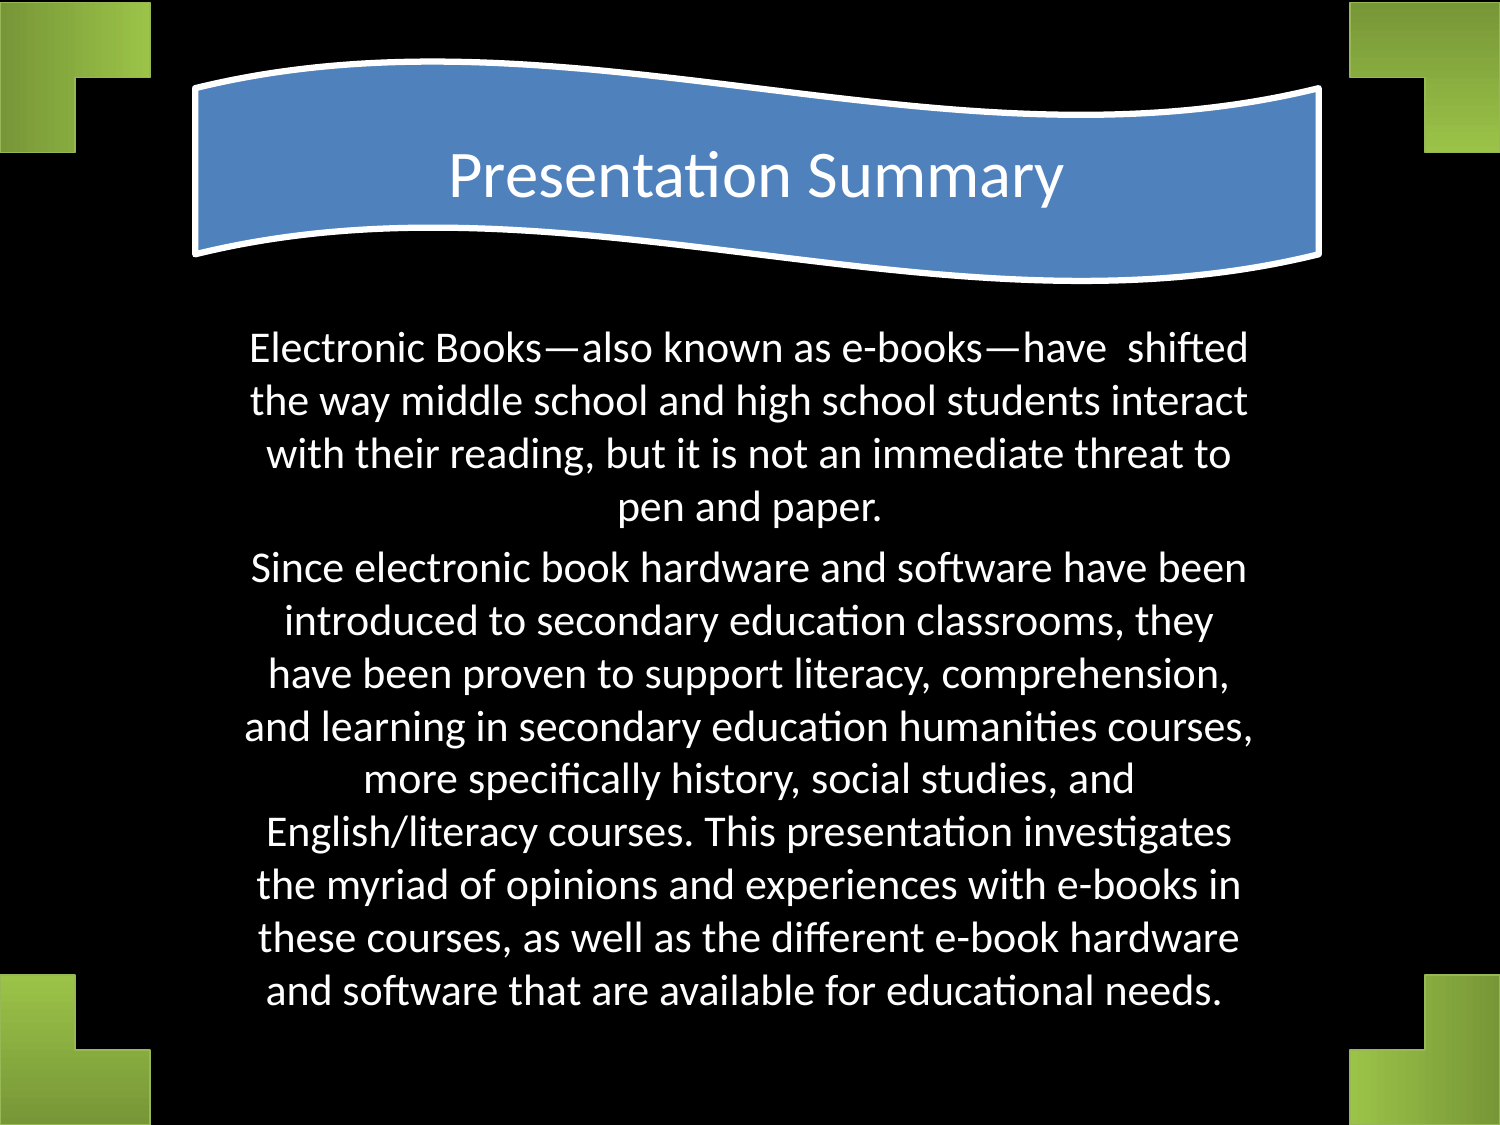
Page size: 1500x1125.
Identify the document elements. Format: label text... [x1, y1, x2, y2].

text_box [0, 2, 151, 153]
text_box [0, 974, 151, 1125]
text_box Presentation Summary [192, 58, 1322, 285]
text_box [1349, 2, 1500, 153]
text_box [1349, 974, 1500, 1125]
subtitle Electronic Books—also known as e-books—have shifted the way middle school and high school students interact with their reading, but it is not an immediate threat to pen and paper. Since electronic book hardware and software have been introduced to secondary education classrooms, they have been proven to support literacy, comprehension, and learning in secondary education humanities courses, more specifically history, social studies, and English/literacy courses. This presentation investigates the myriad of opinions and experiences with e-books in these courses, as well as the different e-book hardware and software that are available for educational needs. [225, 311, 1275, 1031]
